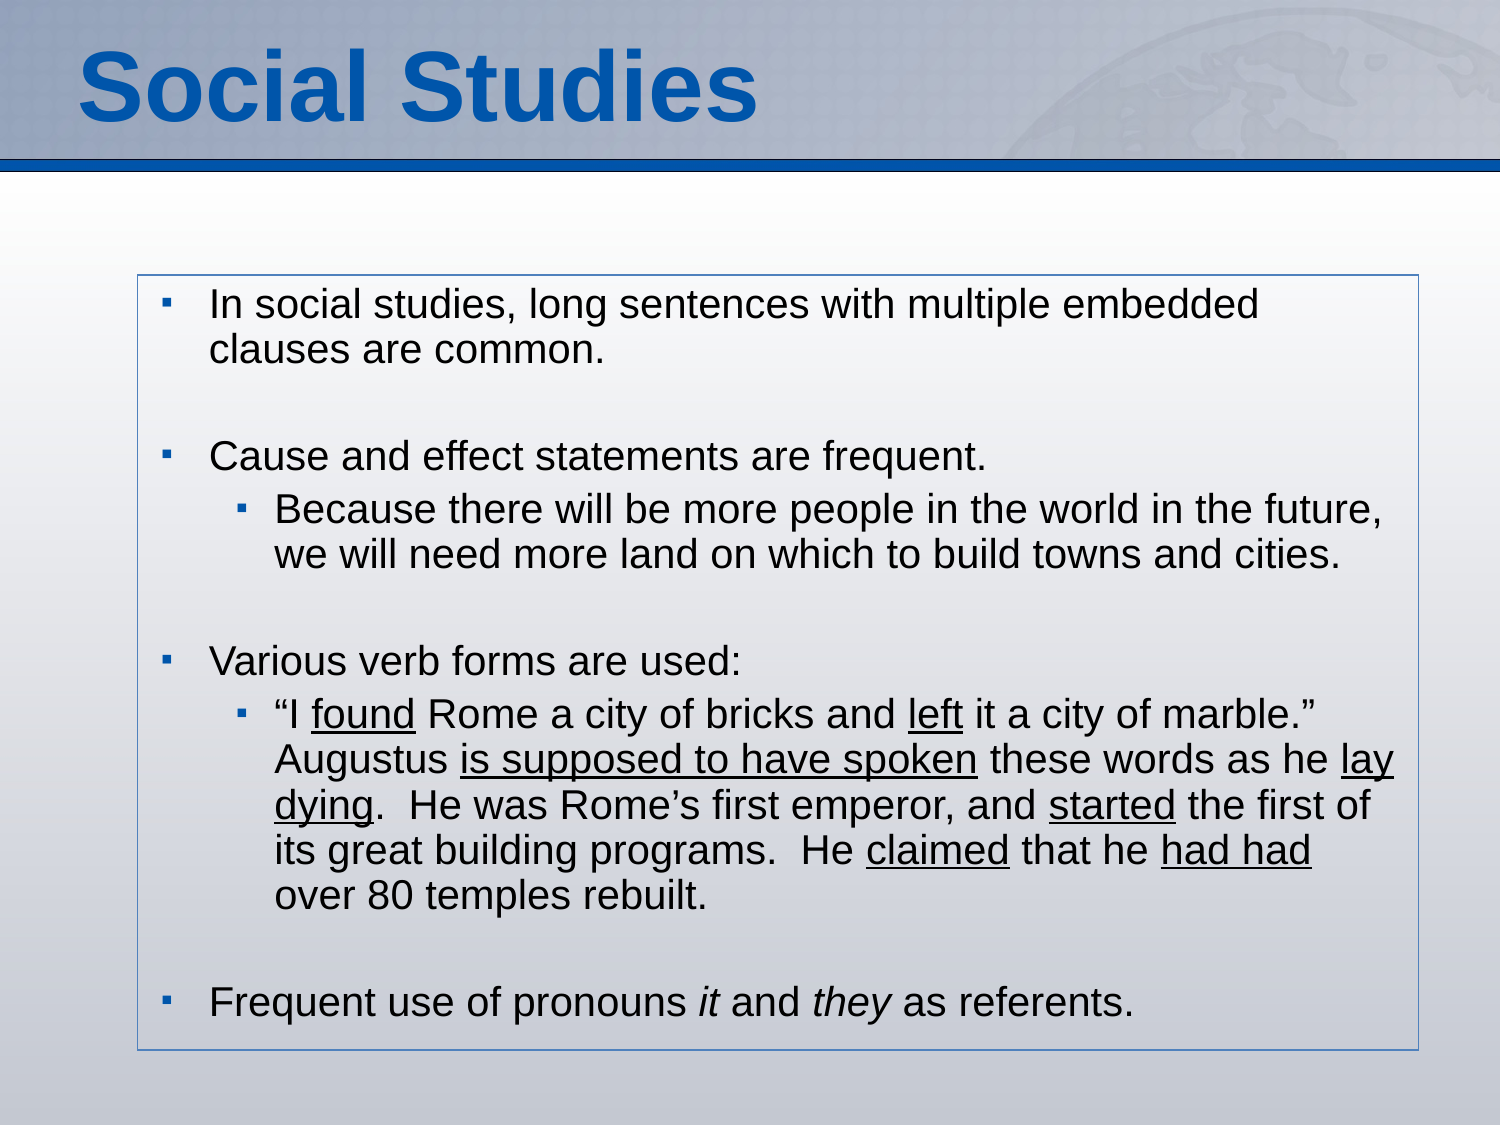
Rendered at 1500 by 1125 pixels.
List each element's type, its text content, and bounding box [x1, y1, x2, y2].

list In social studies, long sentences with multiple embedded clauses are common. Cause and effect statements are frequent. Because there will be more people in the world in the future, we will need more land on which to build towns and cities. Various verb forms are used: “I found Rome a city of bricks and left it a city of marble.” Augustus is supposed to have spoken these words as he lay dying. He was Rome’s first emperor, and started the first of its great building programs. He claimed that he had had over 80 temples rebuilt. Frequent use of pronouns it and they as referents. [137, 274, 1419, 1051]
title Social Studies [62, 0, 1413, 176]
picture [0, 0, 1500, 1125]
